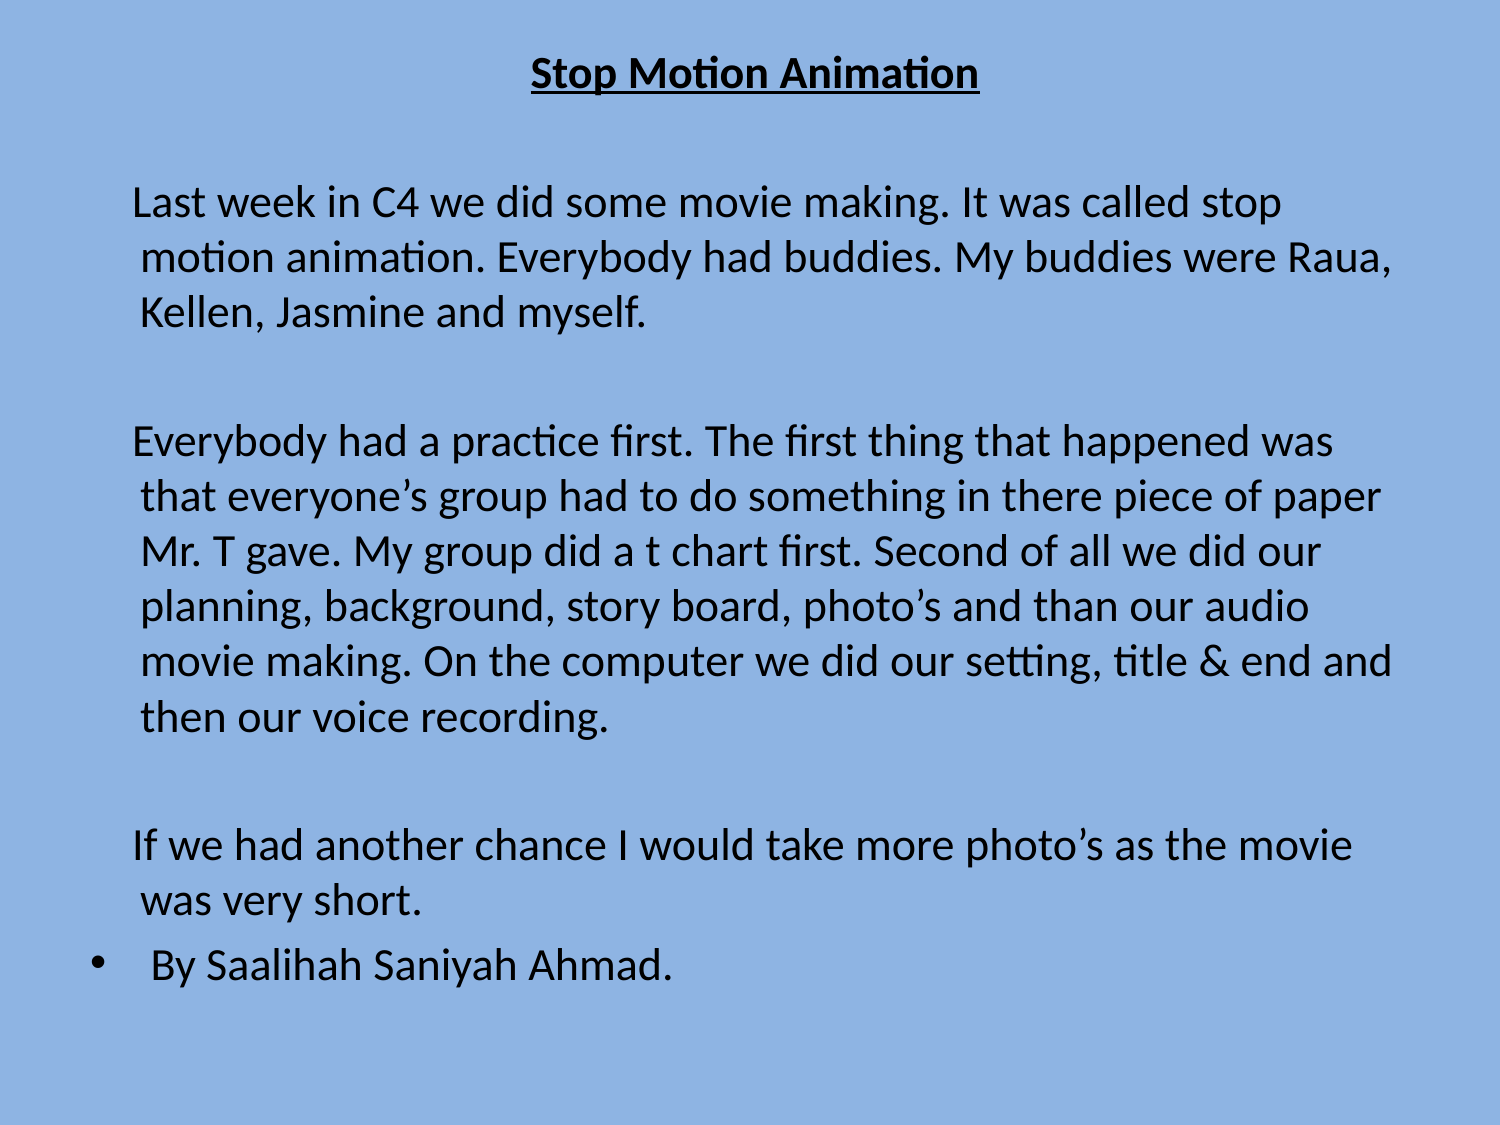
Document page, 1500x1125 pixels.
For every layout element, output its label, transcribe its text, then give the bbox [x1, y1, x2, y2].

list Stop Motion Animation Last week in C4 we did some movie making. It was called stop motion animation. Everybody had buddies. My buddies were Raua, Kellen, Jasmine and myself. Everybody had a practice first. The first thing that happened was that everyone’s group had to do something in there piece of paper Mr. T gave. My group did a t chart first. Second of all we did our planning, background, story board, photo’s and than our audio movie making. On the computer we did our setting, title & end and then our voice recording. If we had another chance I would take more photo’s as the movie was very short. By Saalihah Saniyah Ahmad. [75, 35, 1425, 1005]
